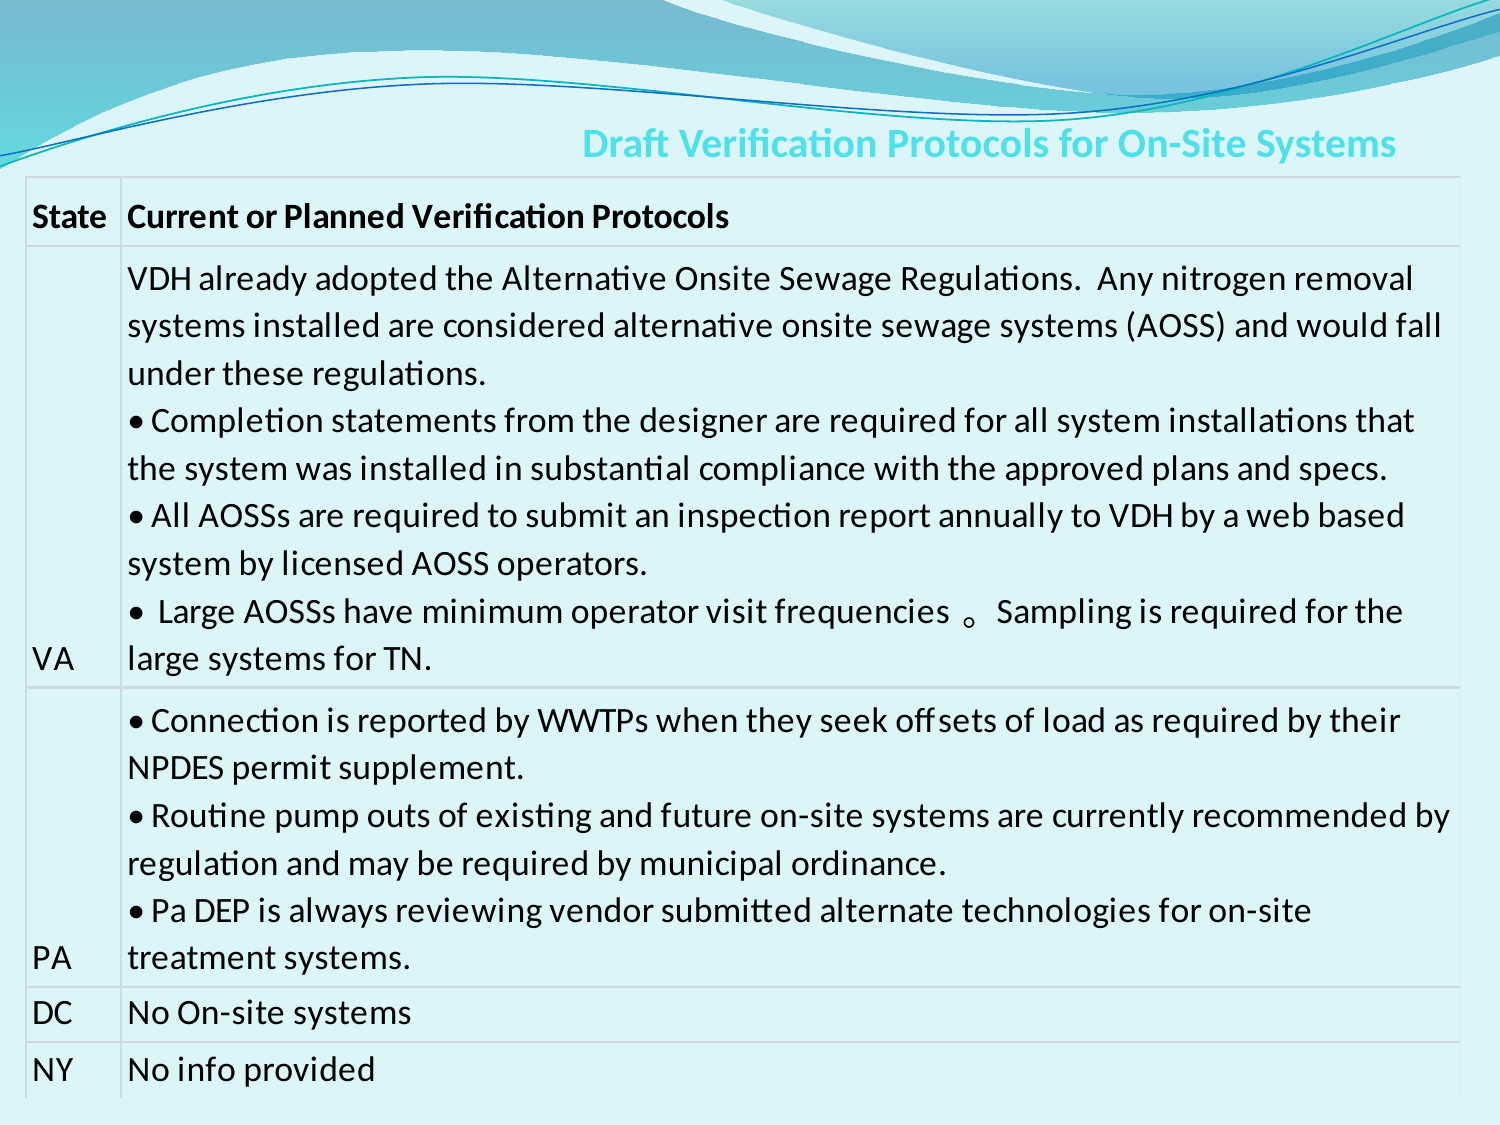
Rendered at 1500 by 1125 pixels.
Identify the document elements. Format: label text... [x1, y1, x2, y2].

picture [24, 175, 1463, 1101]
title Draft Verification Protocols for On-Site Systems [125, 75, 1400, 167]
